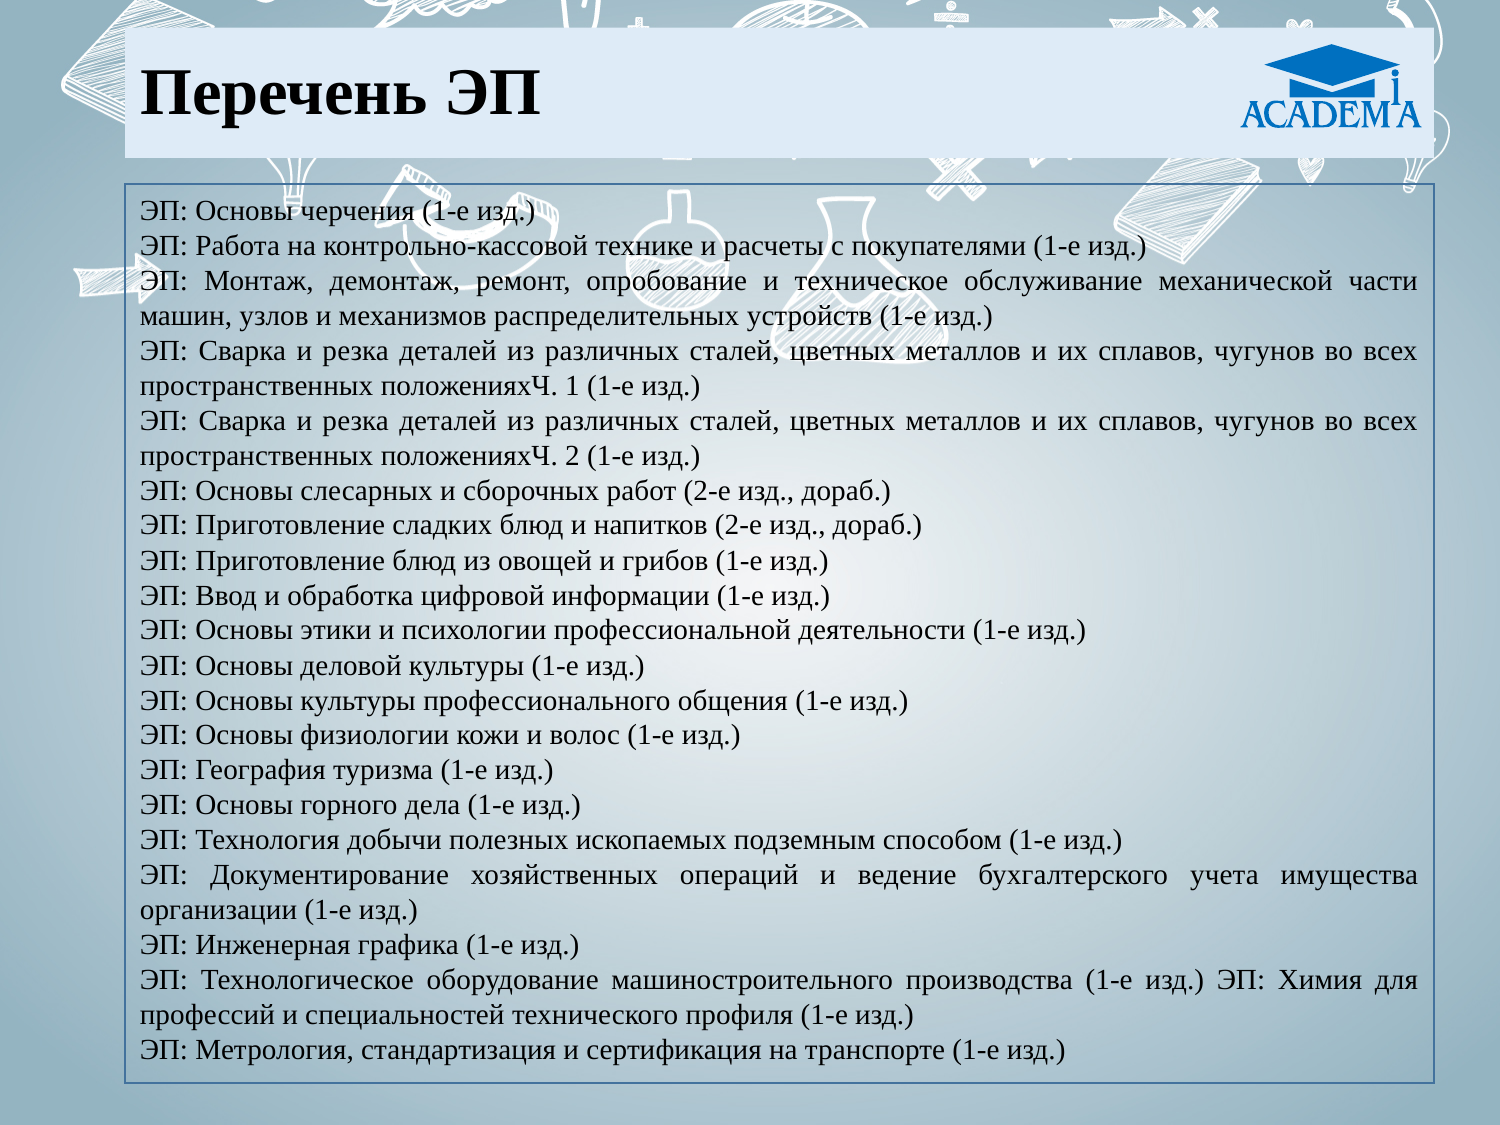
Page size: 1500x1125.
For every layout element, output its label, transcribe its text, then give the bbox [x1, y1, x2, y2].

text_box [124, 183, 1435, 1084]
picture [0, 0, 1500, 1125]
text_box Перечень ЭП [125, 27, 1434, 158]
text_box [1240, 44, 1422, 128]
